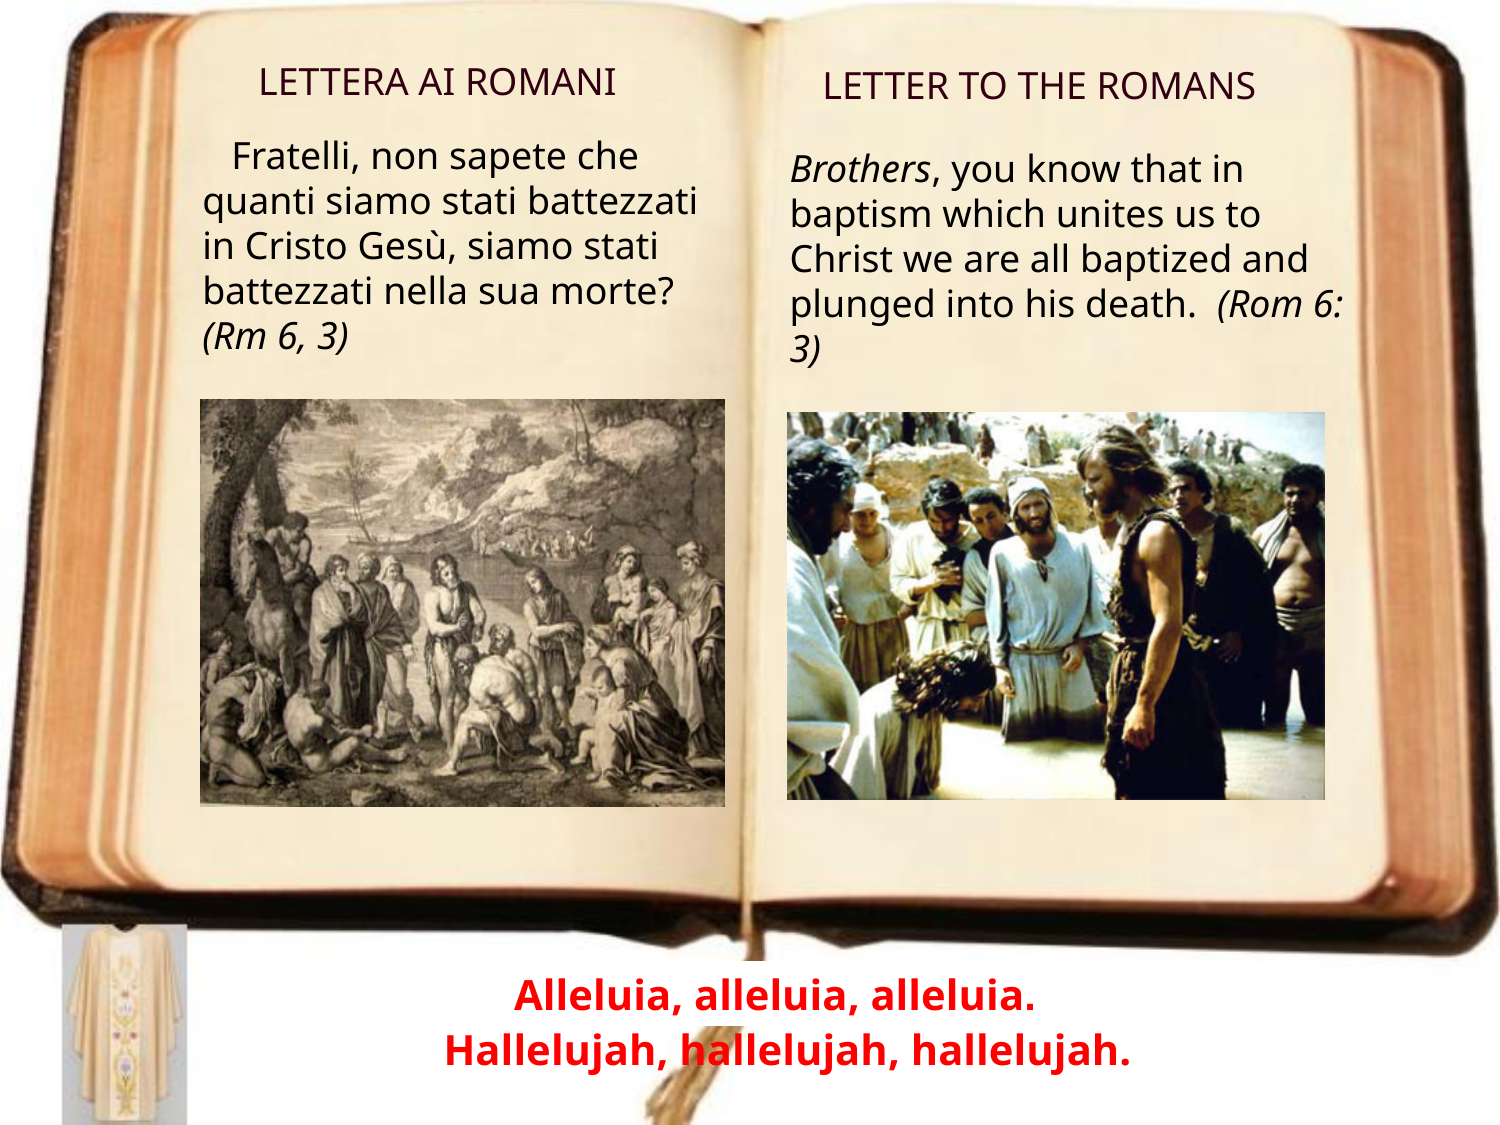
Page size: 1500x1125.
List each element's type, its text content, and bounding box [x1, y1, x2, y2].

picture [0, 0, 1500, 1125]
title LETTER TO THE ROMANS [714, 47, 1365, 123]
text_box Brothers, you know that in baptism which unites us to Christ we are all baptized and plunged into his death. (Rom 6: 3) [774, 137, 1363, 378]
text_box LETTERA AI ROMANI [99, 50, 775, 111]
text_box Alleluia, alleluia, alleluia. [231, 961, 1319, 1008]
text_box Hallelujah, hallelujah, hallelujah. [159, 1008, 1416, 1081]
text_box Fratelli, non sapete che quanti siamo stati battezzati in Cristo Gesù, siamo stati battezzati nella sua morte? (Rm 6, 3) [187, 124, 738, 365]
